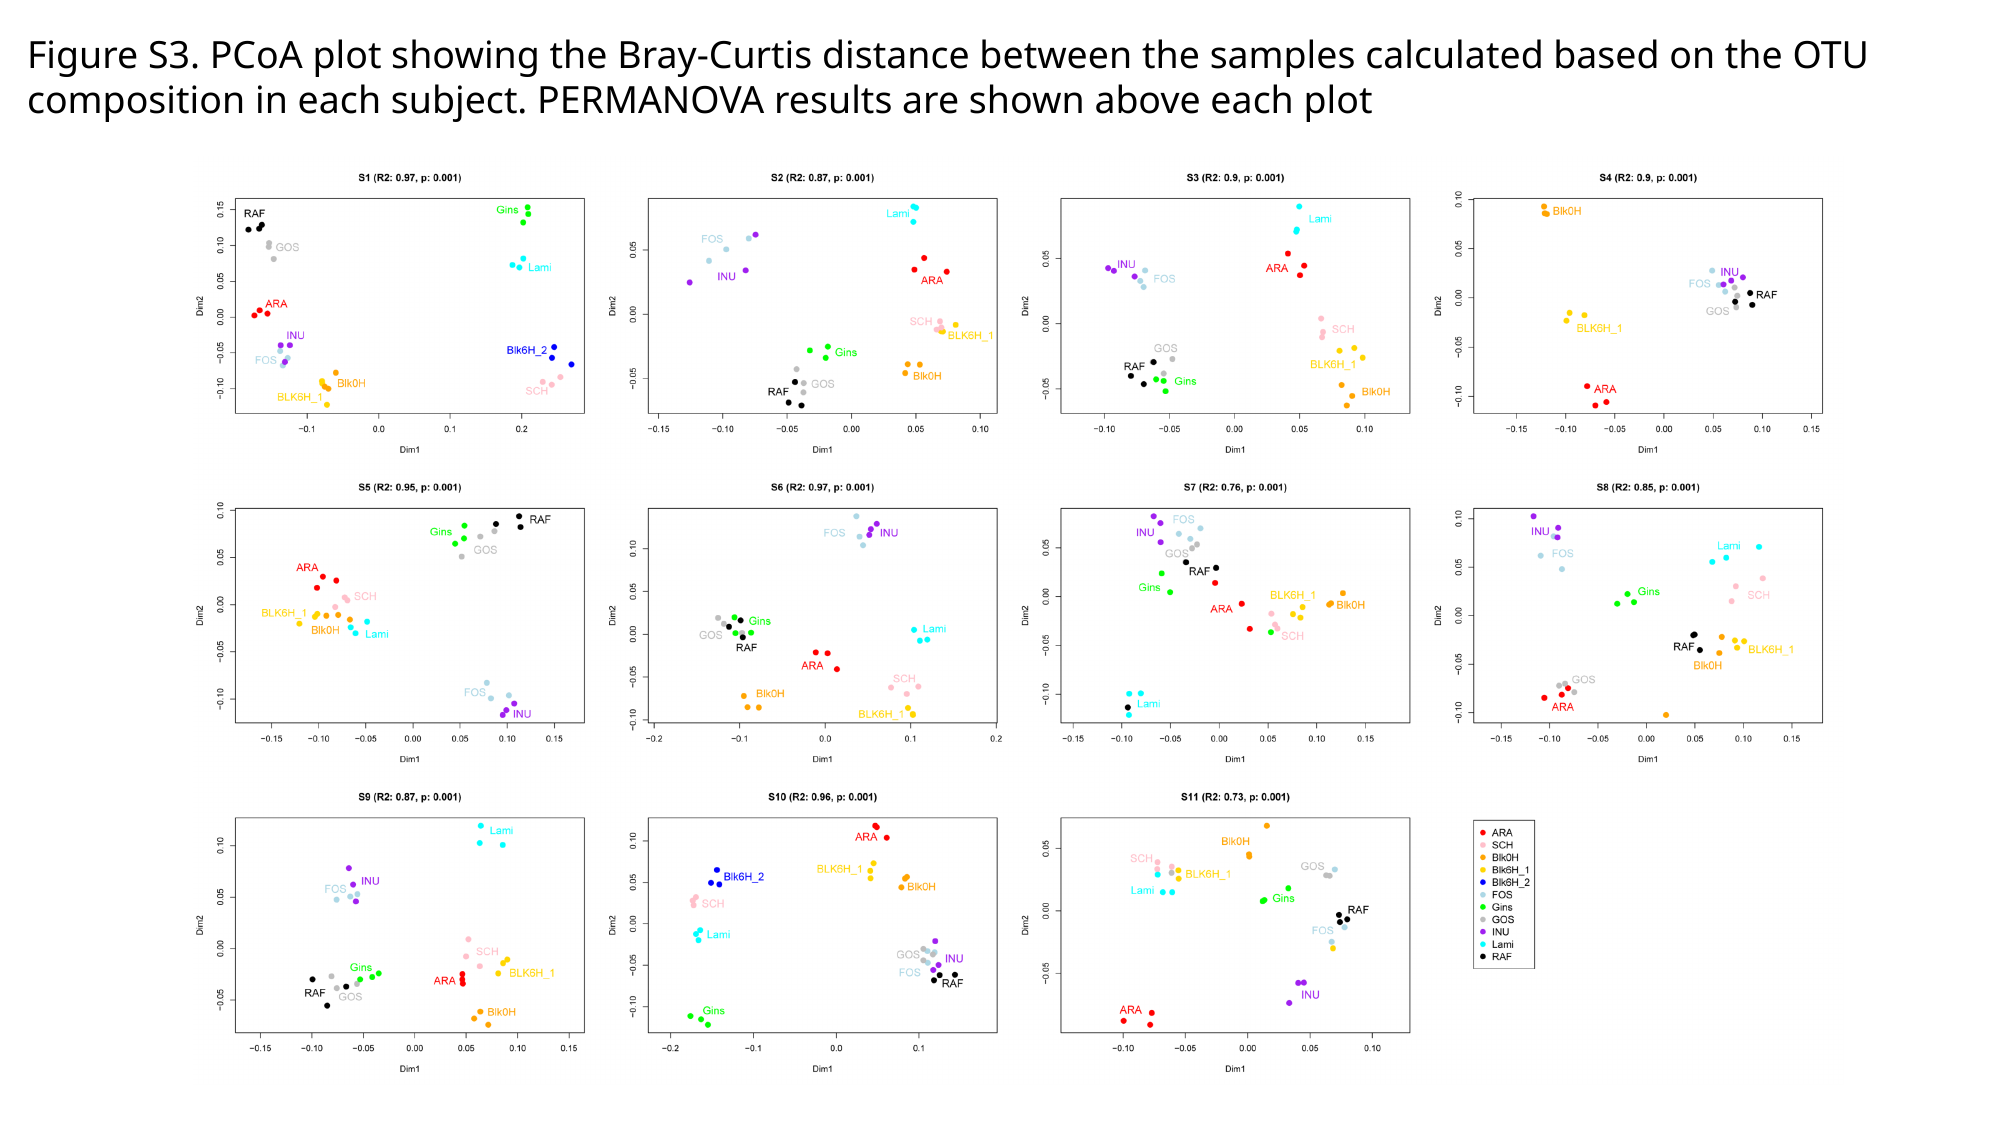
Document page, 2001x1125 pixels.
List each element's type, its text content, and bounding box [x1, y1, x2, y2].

picture [193, 156, 1844, 1085]
text_box Figure S3. PCoA plot showing the Bray-Curtis distance between the samples calculated based on the OTU composition in each subject. PERMANOVA results are shown above each plot [12, 23, 1972, 128]
